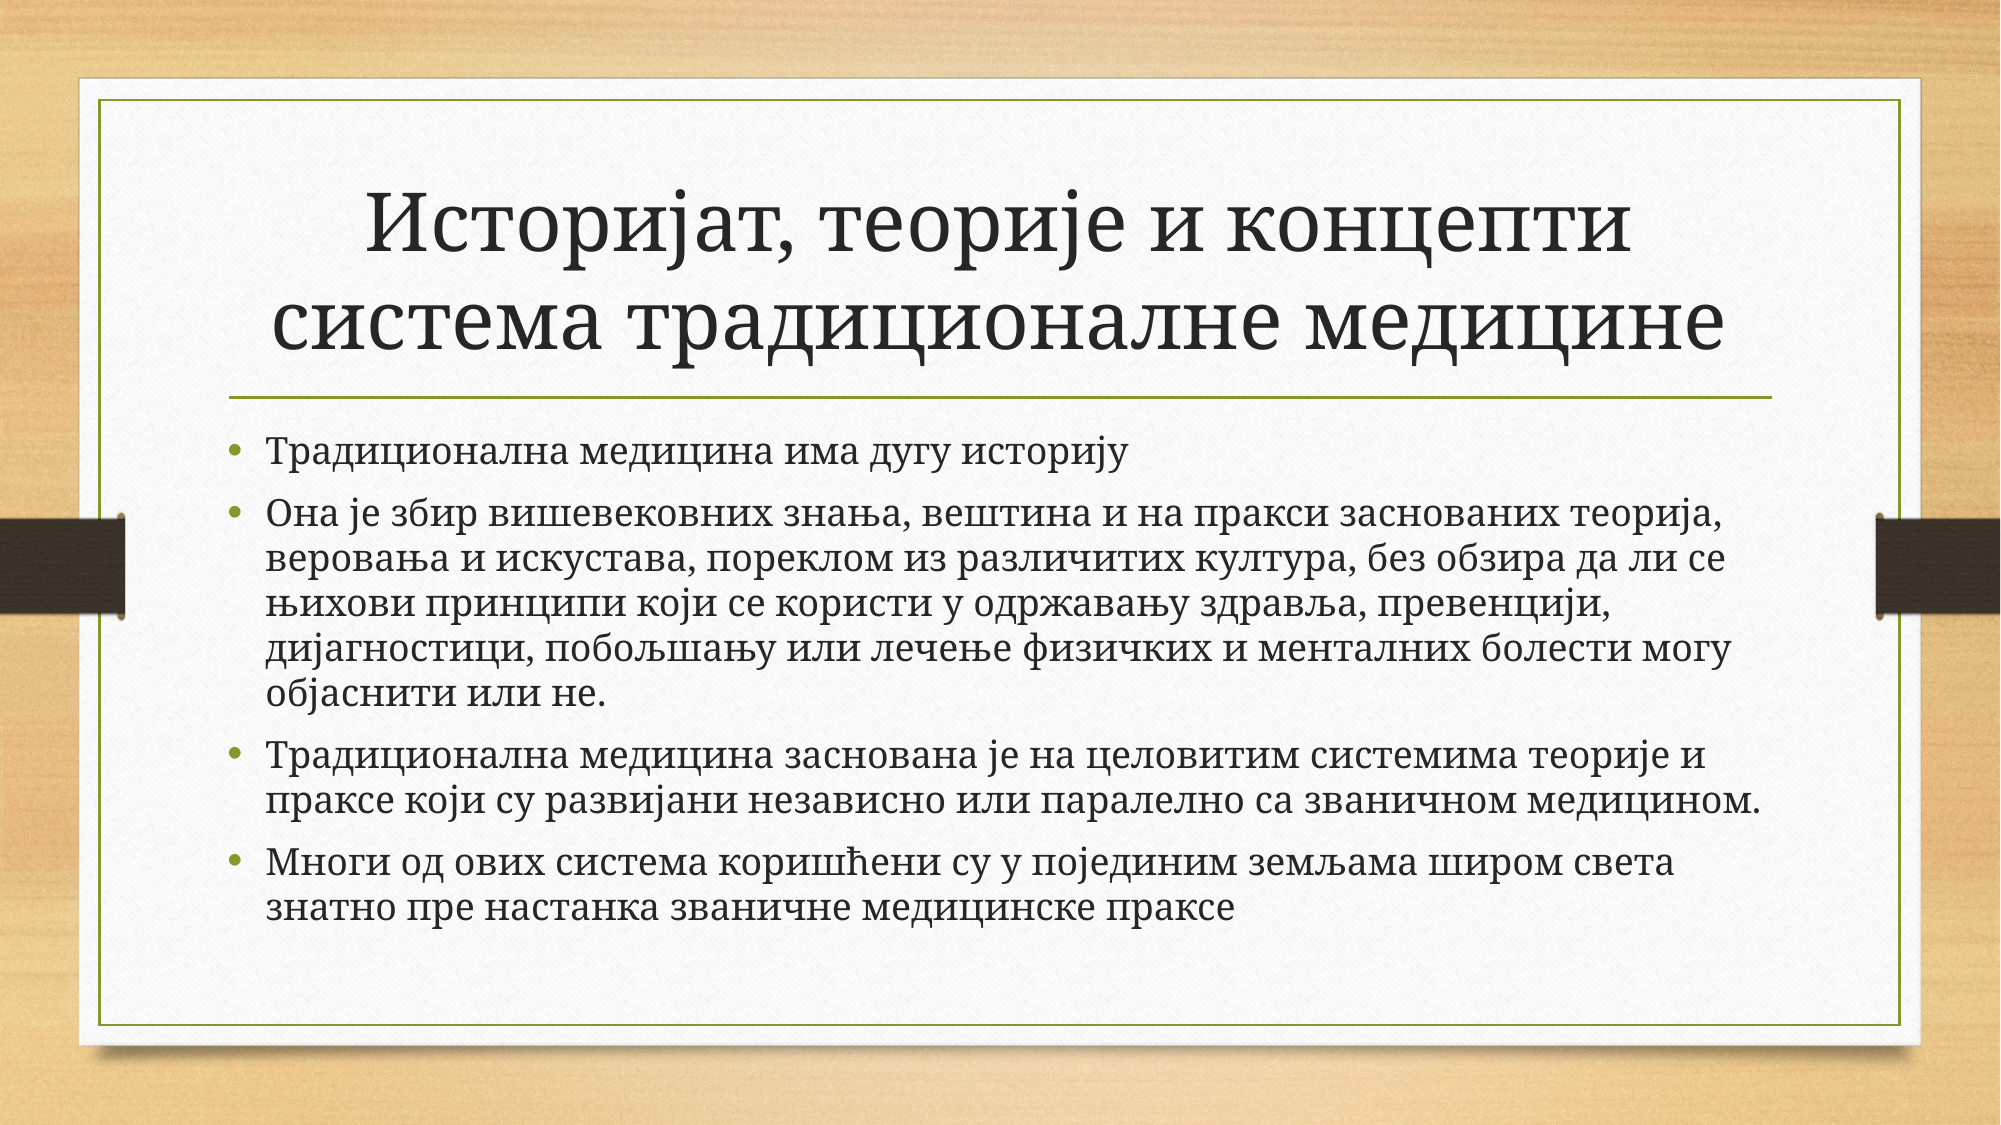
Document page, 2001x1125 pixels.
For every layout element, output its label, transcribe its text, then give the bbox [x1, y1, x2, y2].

picture [0, 0, 2001, 1125]
title Историјат, теорије и концепти система традиционалне медицине [212, 161, 1788, 375]
list Традиционална медицина има дугу историју Она је збир вишевековних знања, вештина и на пракси заснованих теорија, веровања и искустава, пореклом из различитих култура, без обзира да ли се њихови принципи који се користи у одржавању здравља, превенцији, дијагностици, побољшању или лечење физичких и менталних болести могу објаснити или не. Традиционална медицина заснована је на целовитим системима теорије и праксе који су развијани независно или паралелно са званичном медицином. Многи од ових система коришћени су у појединим земљама широм света знатно пре настанка званичне медицинске праксе [212, 419, 1788, 964]
